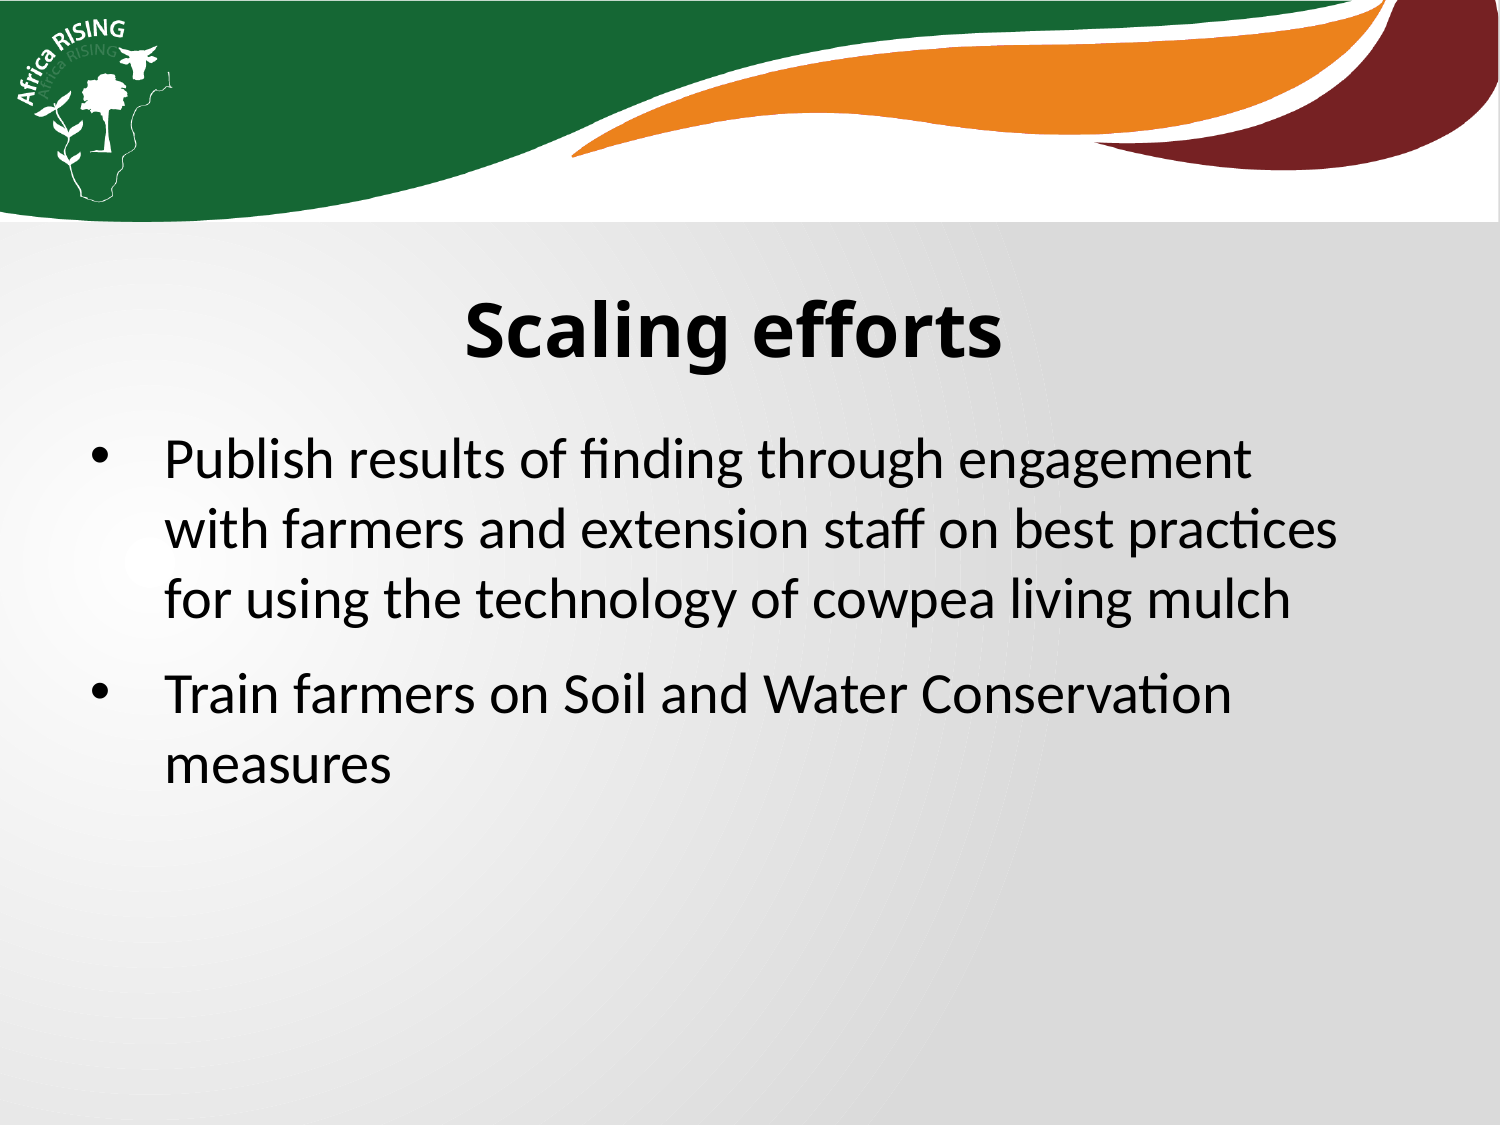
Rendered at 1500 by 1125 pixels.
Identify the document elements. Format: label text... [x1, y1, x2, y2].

text_box Publish results of finding through engagement with farmers and extension staff on best practices for using the technology of cowpea living mulch Train farmers on Soil and Water Conservation measures [74, 412, 1363, 803]
list Scaling efforts [87, 275, 1363, 412]
picture [0, 0, 1499, 222]
